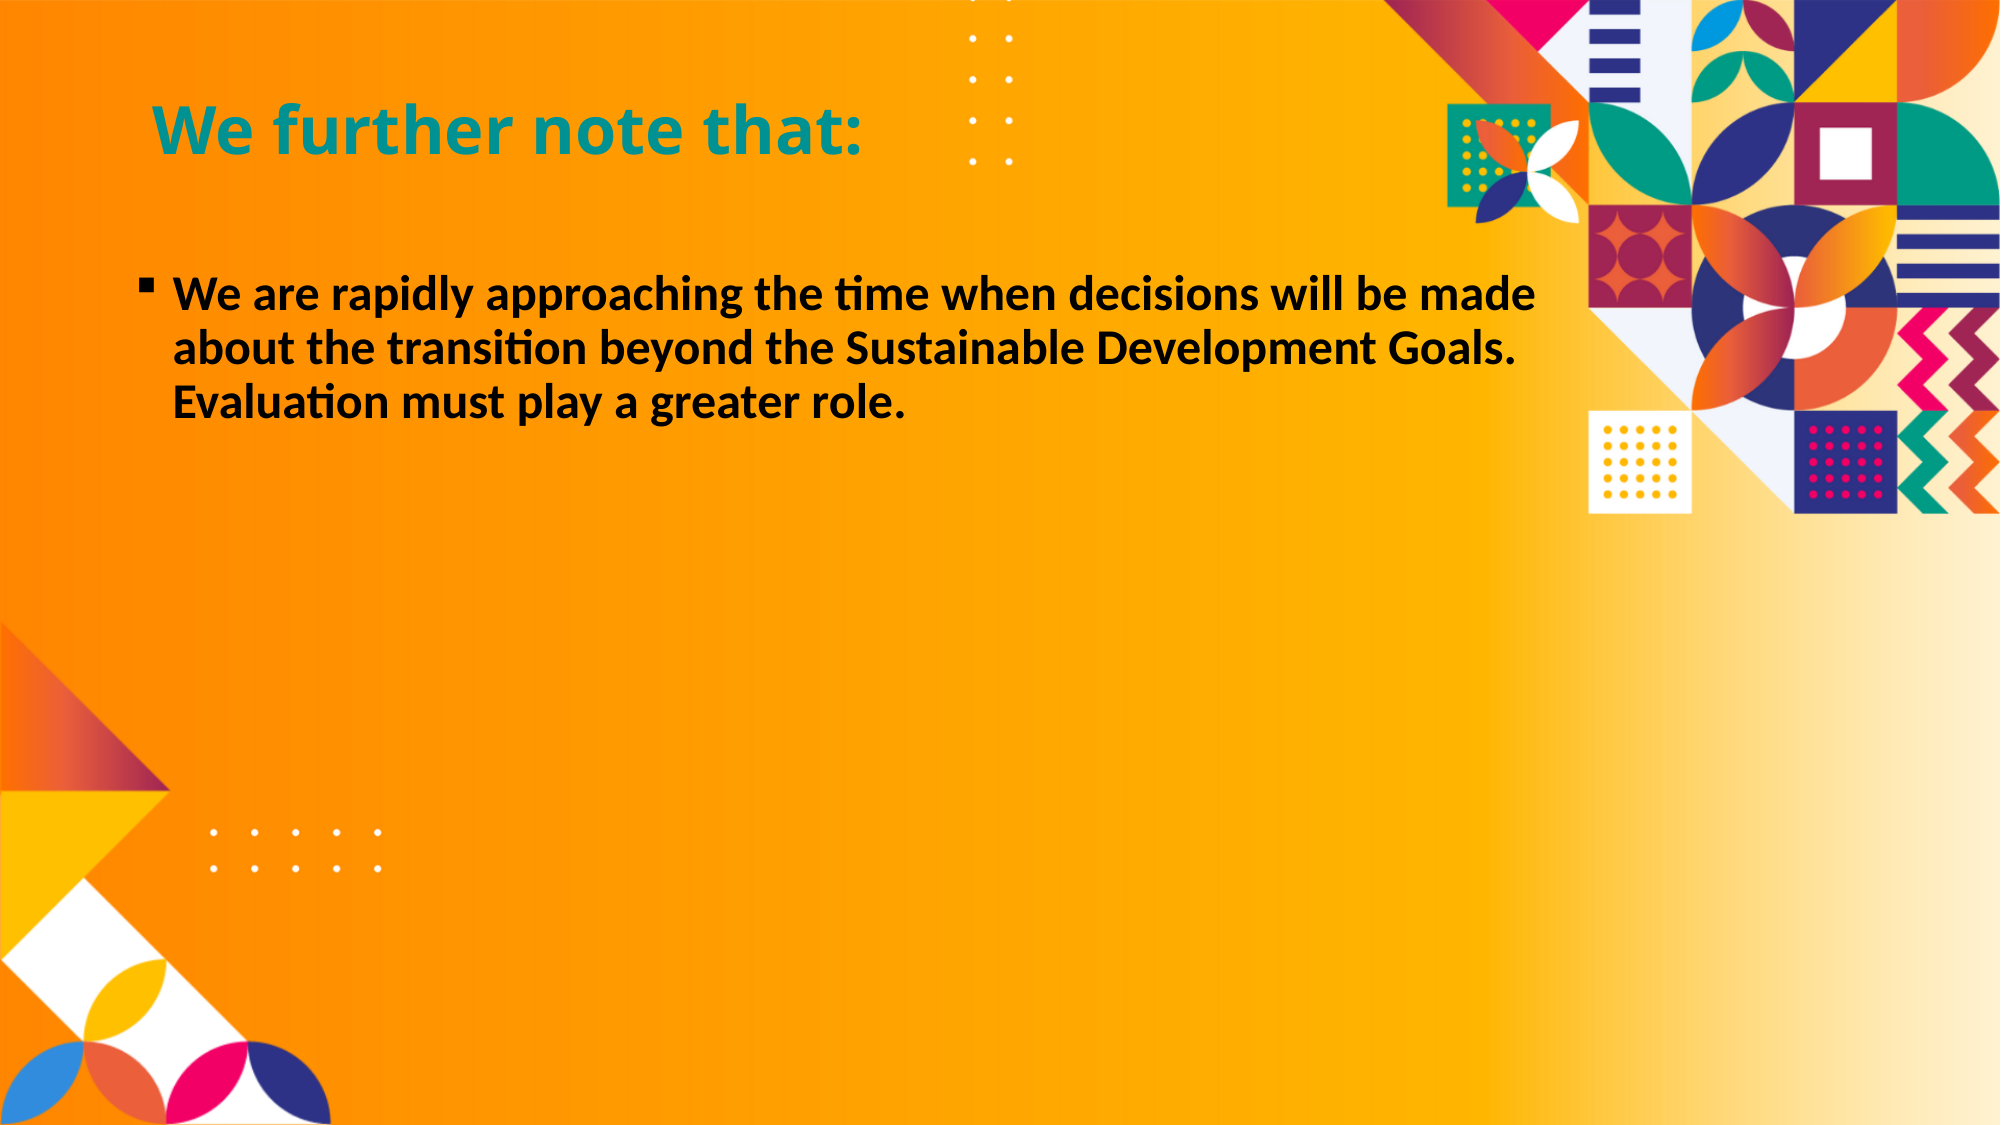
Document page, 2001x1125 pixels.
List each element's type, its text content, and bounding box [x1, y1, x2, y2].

picture [0, 0, 2000, 1125]
list We are rapidly approaching the time when decisions will be made about the transition beyond the Sustainable Development Goals. Evaluation must play a greater role. [120, 259, 1571, 868]
title We further note that: [137, 24, 1745, 242]
